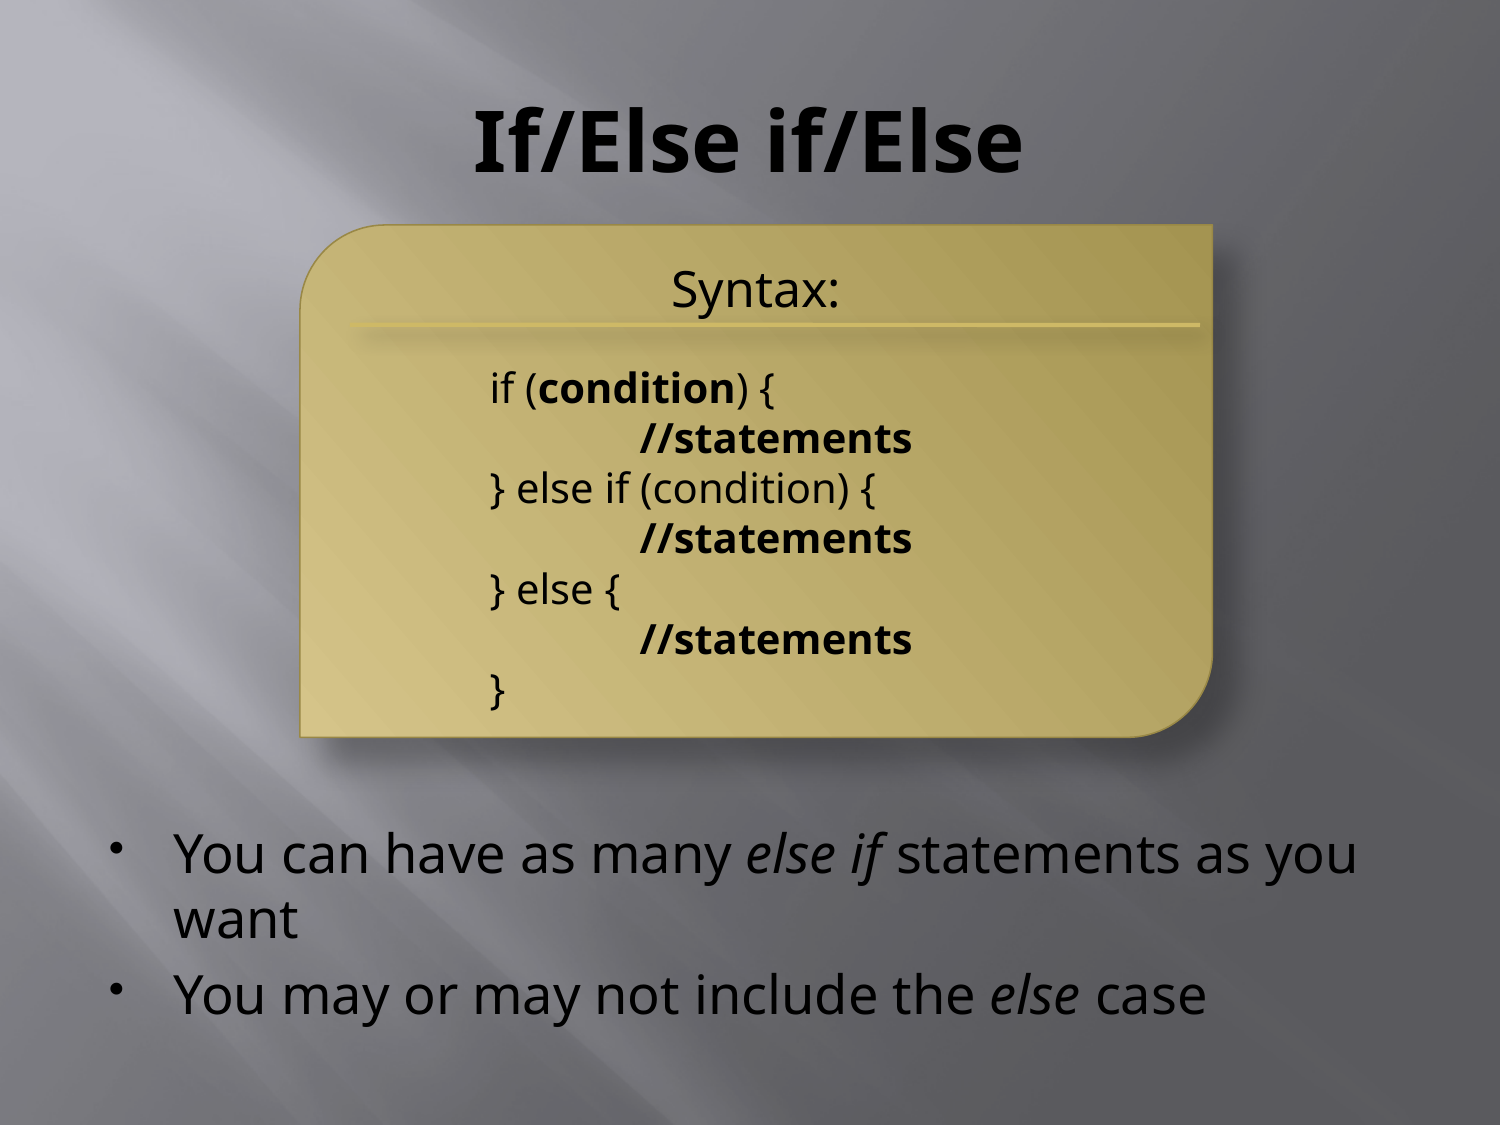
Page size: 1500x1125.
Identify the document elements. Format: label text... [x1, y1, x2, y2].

list You can have as many else if statements as you want You may or may not include the else case [75, 812, 1425, 1035]
title If/Else if/Else [75, 45, 1425, 233]
text_box Syntax: if (condition) { //statements } else if (condition) { //statements } else { //statements } [299, 224, 1214, 739]
